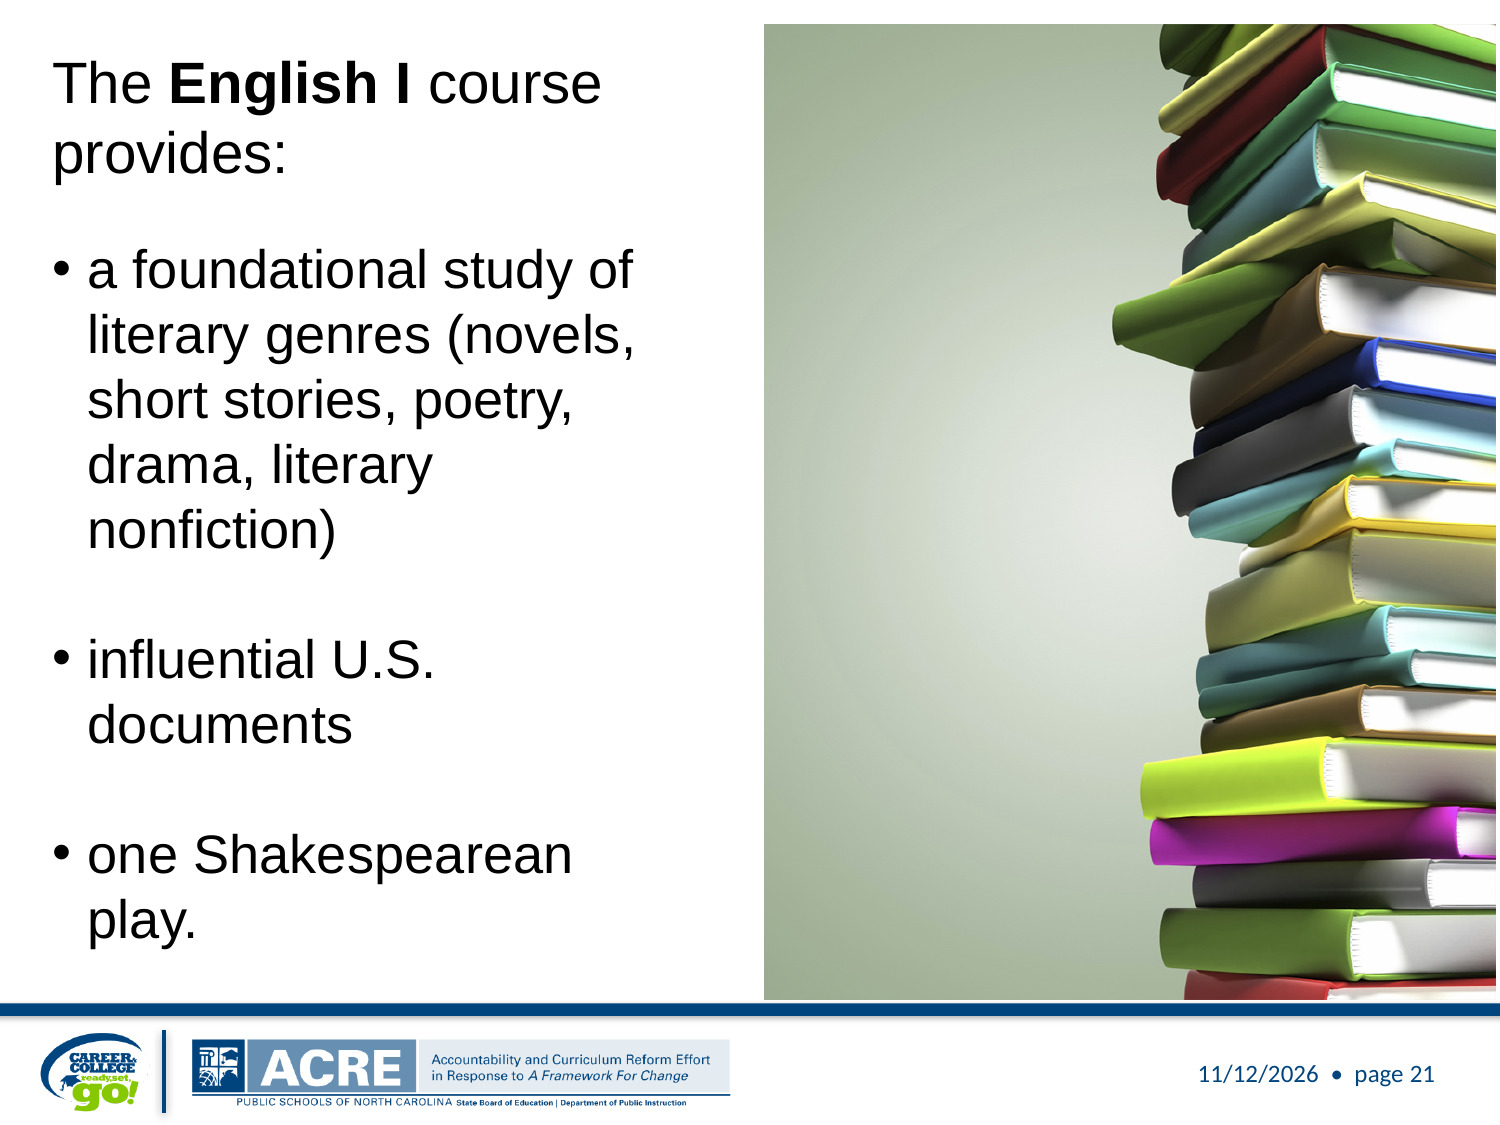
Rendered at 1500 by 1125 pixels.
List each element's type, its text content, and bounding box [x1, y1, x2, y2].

picture [37, 1029, 152, 1115]
text_box The English I course provides: a foundational study of literary genres (novels, short stories, poetry, drama, literary nonfiction) influential U.S. documents one Shakespearean play. [37, 37, 688, 1027]
text_box 10/28/2011 • page 21 [1137, 1042, 1450, 1103]
picture [174, 1017, 744, 1125]
picture [763, 24, 1497, 1001]
